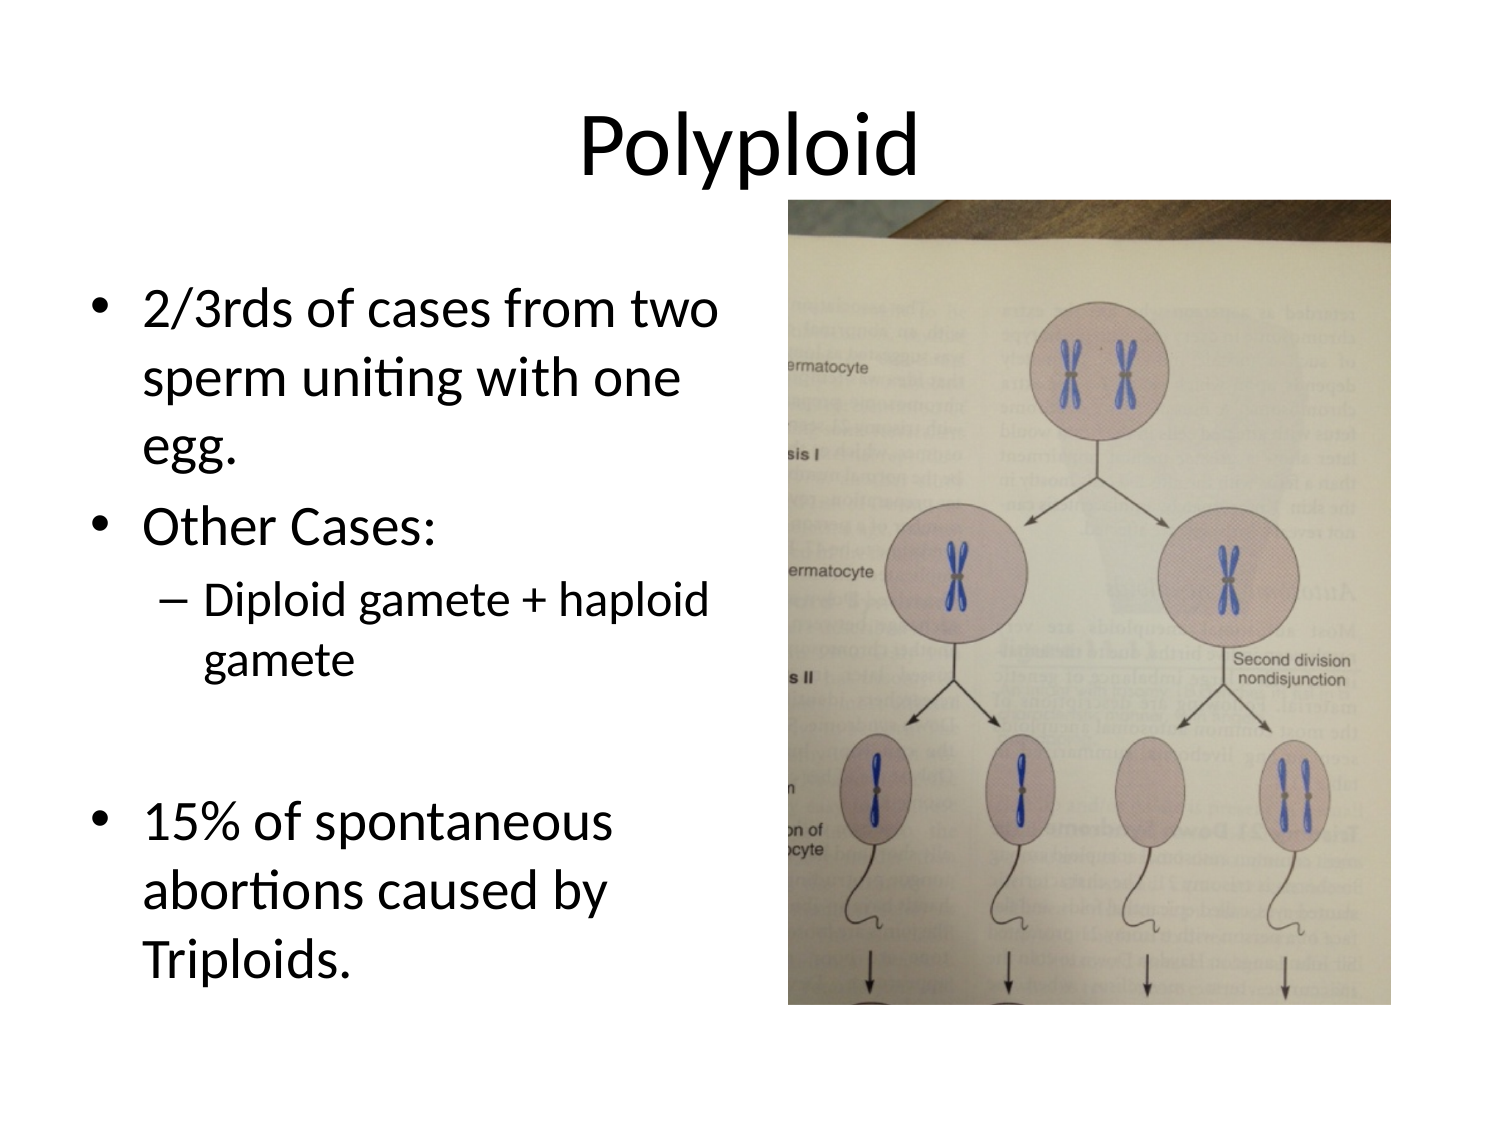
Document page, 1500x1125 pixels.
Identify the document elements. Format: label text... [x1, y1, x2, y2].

list 2/3rds of cases from two sperm uniting with one egg. Other Cases: Diploid gamete + haploid gamete 15% of spontaneous abortions caused by Triploids. [75, 262, 763, 1005]
title Polyploid [75, 45, 1425, 233]
picture [686, 201, 1492, 1004]
